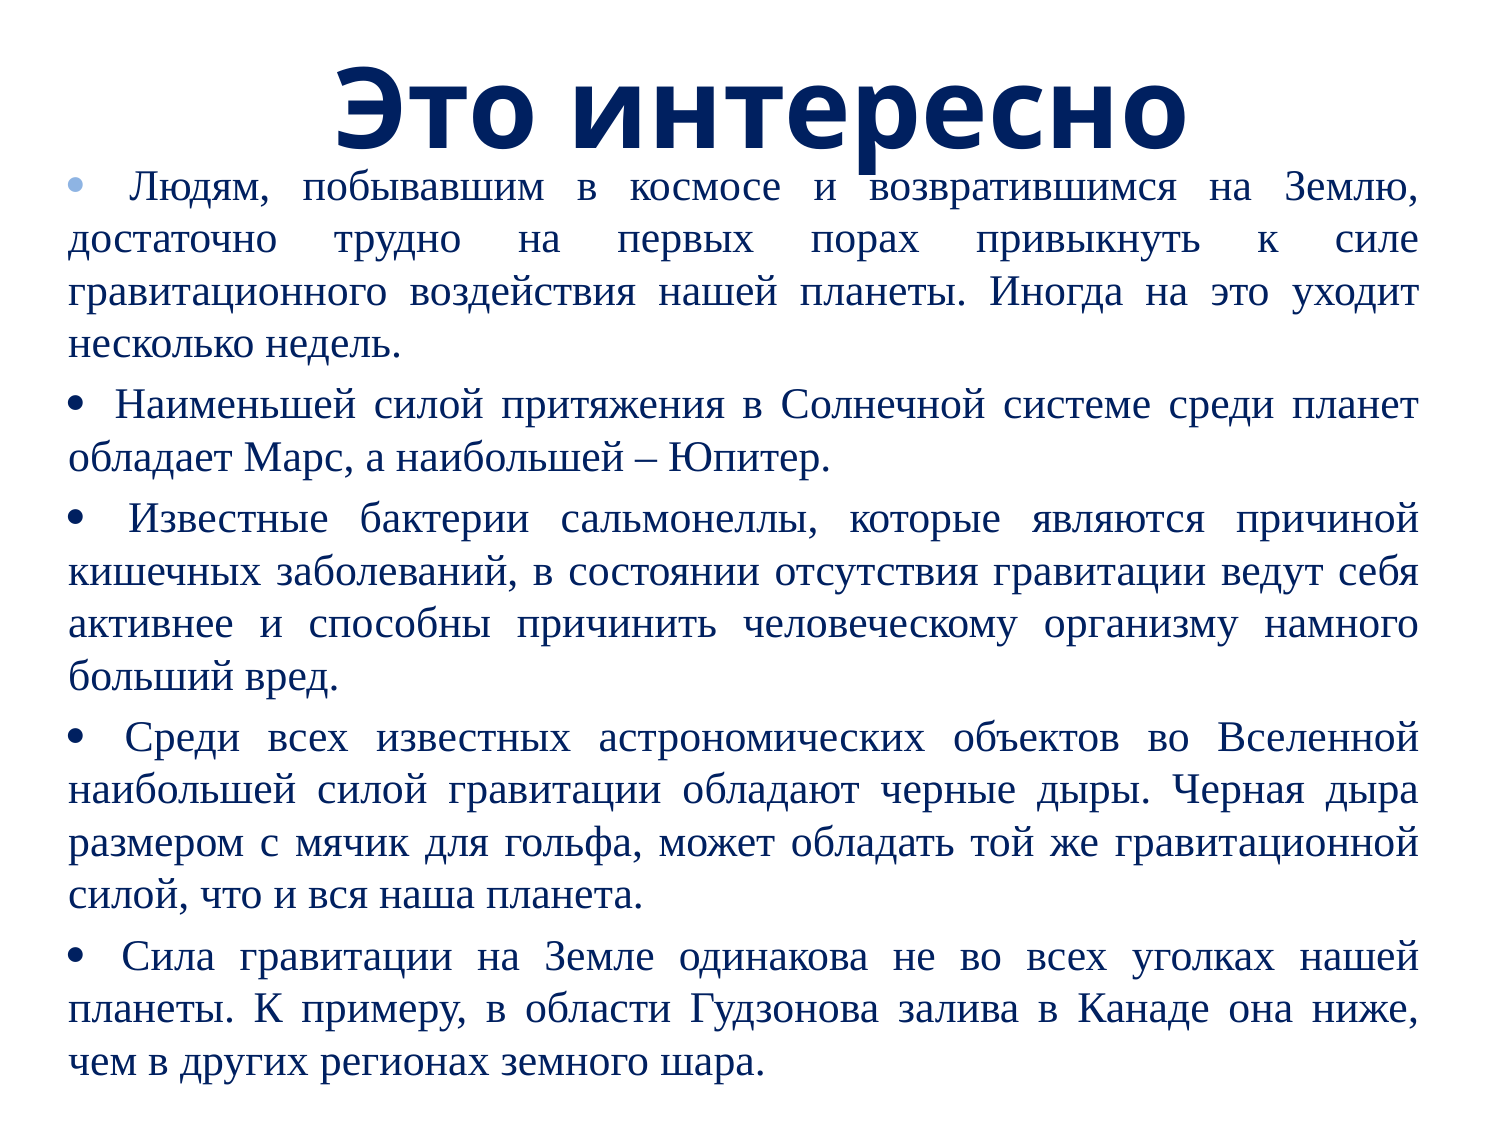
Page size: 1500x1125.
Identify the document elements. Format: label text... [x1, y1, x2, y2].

text_box  Людям, побывавшим в космосе и возвратившимся на Землю, достаточно трудно на первых порах привыкнуть к силе гравитационного воздействия нашей планеты. Иногда на это уходит несколько недель.  Наименьшей силой притяжения в Солнечной системе среди планет обладает Марс, а наибольшей – Юпитер.  Известные бактерии сальмонеллы, которые являются причиной кишечных заболеваний, в состоянии отсутствия гравитации ведут себя активнее и способны причинить человеческому организму намного больший вред.  Среди всех известных астрономических объектов во Вселенной наибольшей силой гравитации обладают черные дыры. Черная дыра размером с мячик для гольфа, может обладать той же гравитационной силой, что и вся наша планета.  Сила гравитации на Земле одинакова не во всех уголках нашей планеты. К примеру, в области Гудзонова залива в Канаде она ниже, чем в других регионах земного шара. [53, 148, 1436, 1078]
text_box Это интересно [53, 28, 1471, 179]
